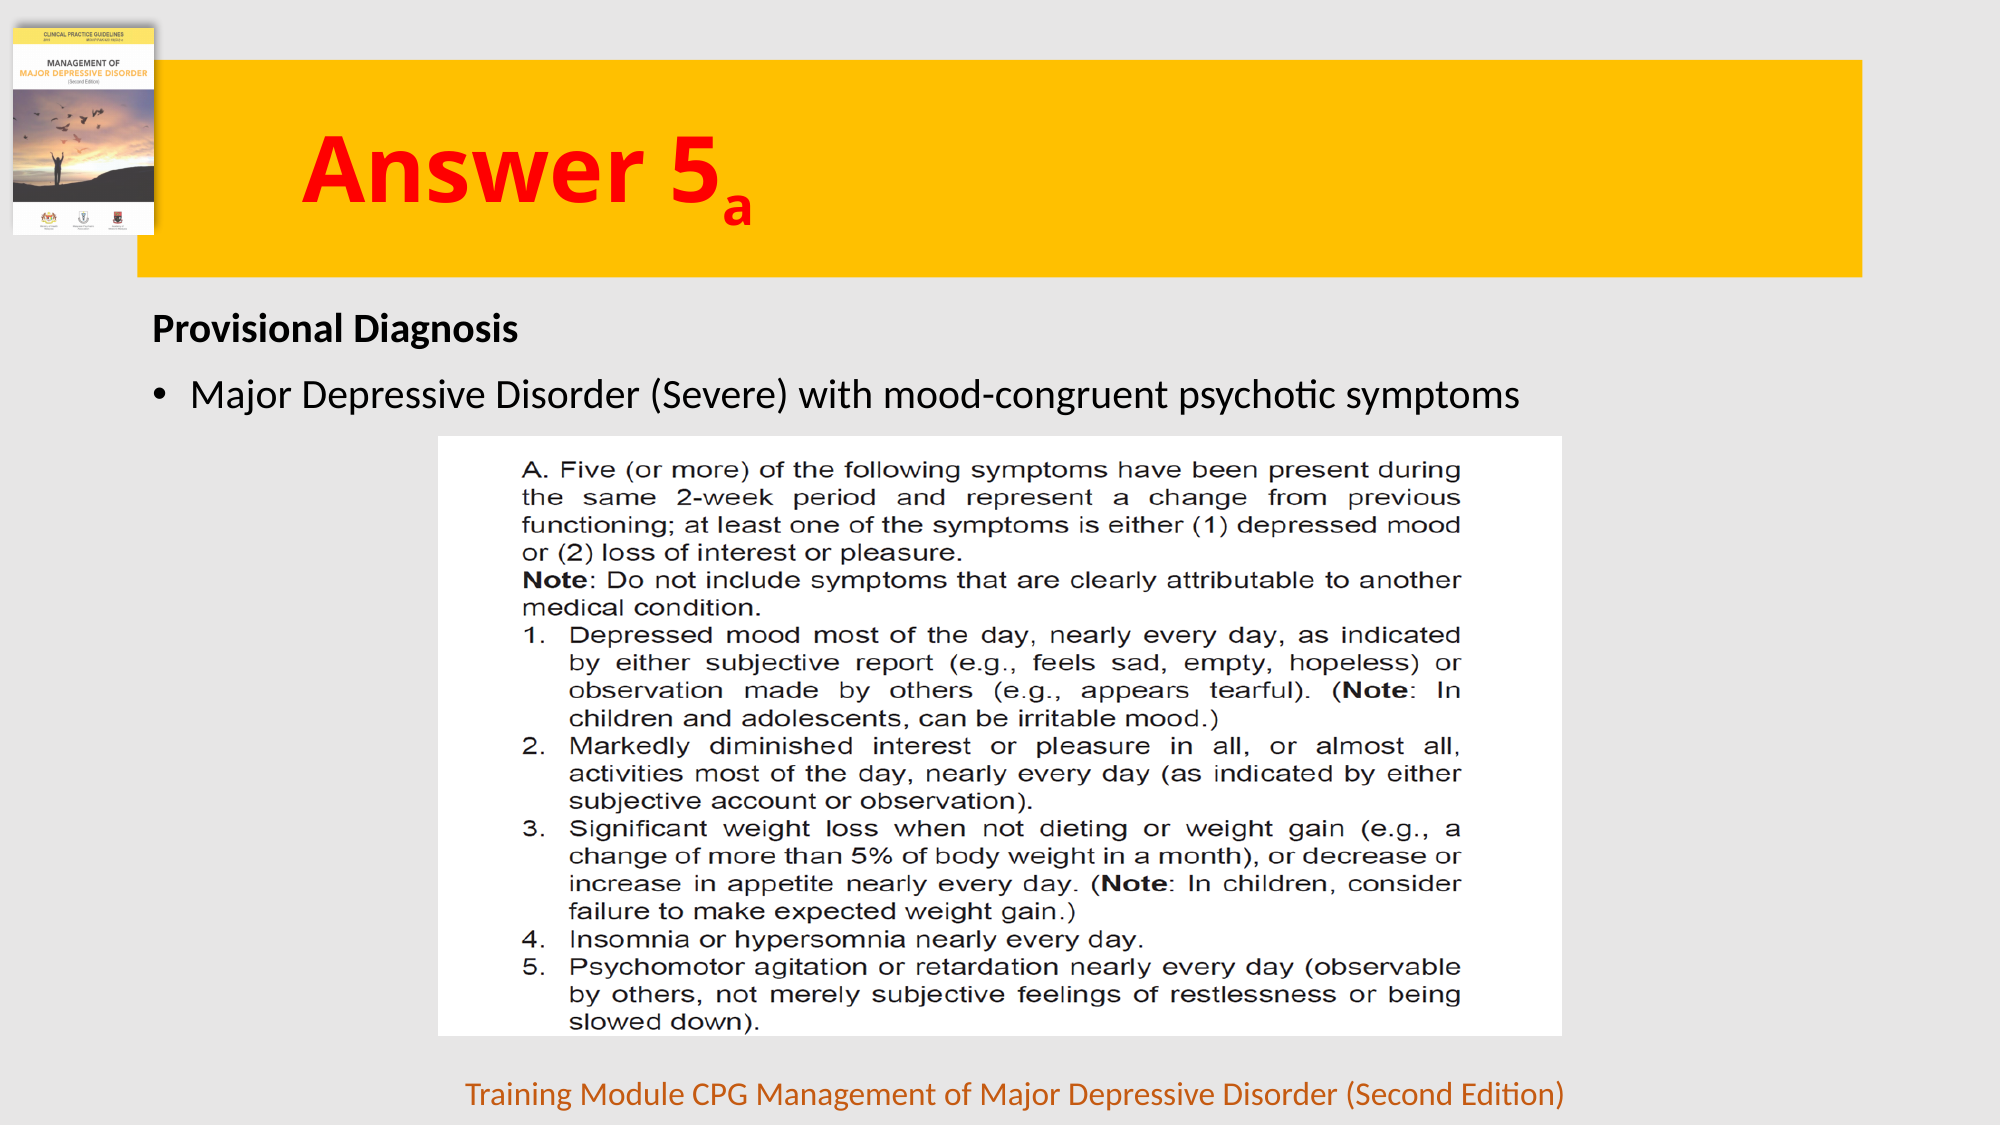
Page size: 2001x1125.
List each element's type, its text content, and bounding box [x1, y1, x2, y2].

title Answer 5a [137, 59, 1863, 278]
picture [13, 28, 154, 235]
picture [438, 436, 1562, 1036]
text_box Training Module CPG Management of Major Depressive Disorder (Second Edition) [450, 1065, 1832, 1120]
list Provisional Diagnosis Major Depressive Disorder (Severe) with mood-congruent psychotic symptoms [137, 299, 1863, 1014]
